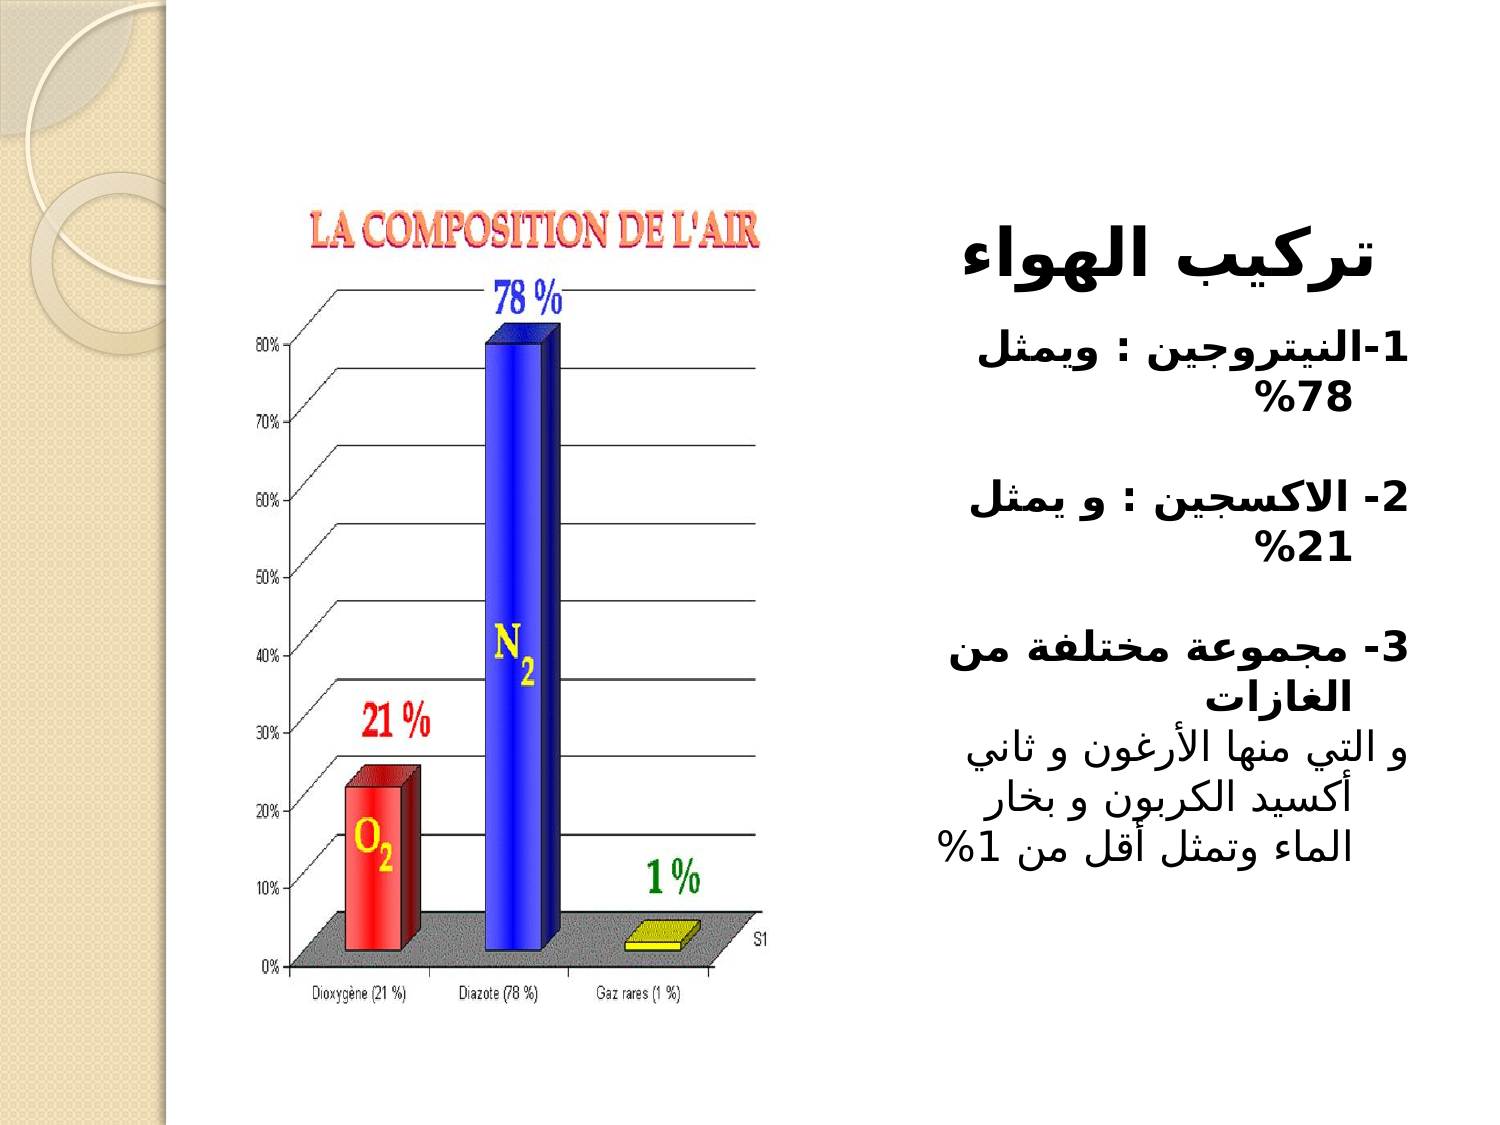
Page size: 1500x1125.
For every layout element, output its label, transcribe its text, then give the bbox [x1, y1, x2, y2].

picture [170, 184, 904, 1012]
text_box 1-النيتروجين : ويمثل 78% 2- الاكسجين : و يمثل 21% 3- مجموعة مختلفة من الغازات و التي منها الأرغون و ثاني أكسيد الكربون و بخار الماء وتمثل أقل من 1% [911, 312, 1500, 878]
title تركيب الهواء [868, 160, 1471, 339]
